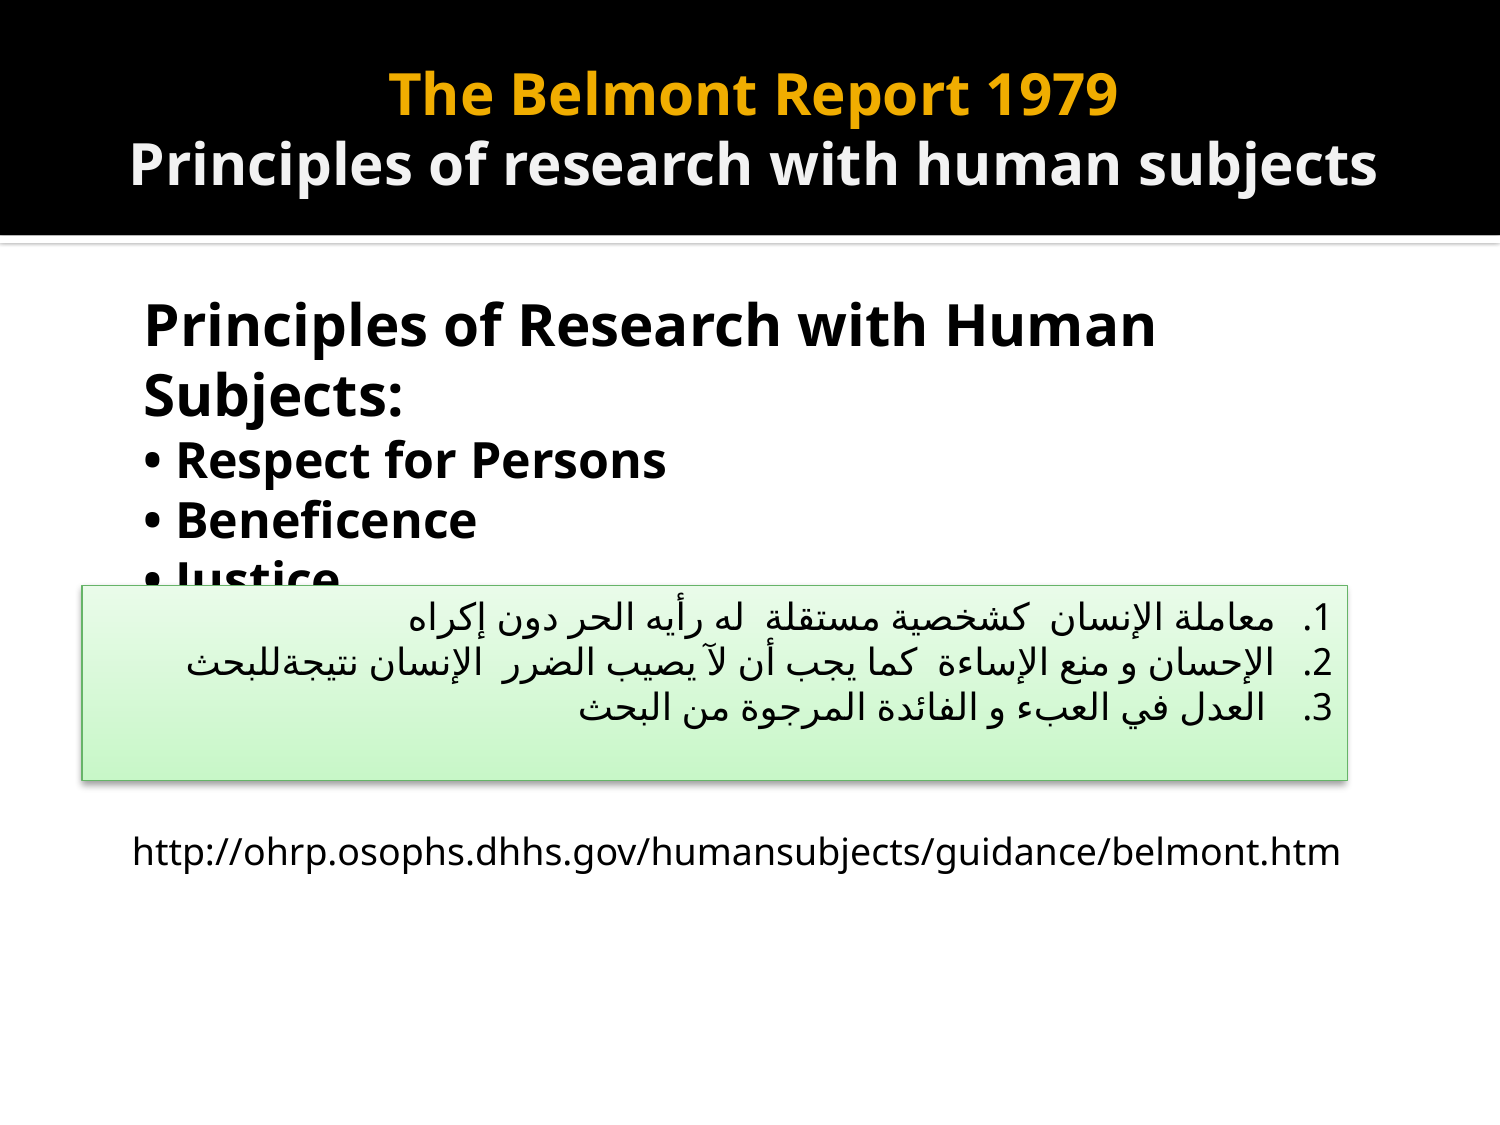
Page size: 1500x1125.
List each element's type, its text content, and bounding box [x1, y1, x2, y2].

title The Belmont Report 1979 Principles of research with human subjects [75, 24, 1425, 231]
text_box Principles of Research with Human Subjects: • Respect for Persons • Beneficence • Justice [128, 281, 1372, 616]
text_box http://ohrp.osophs.dhhs.gov/humansubjects/guidance/belmont.htm [117, 820, 1418, 880]
text_box معاملة الإنسان كشخصية مستقلة له رأيه الحر دون إكراه الإحسان و منع الإساءة كما يجب أن لآ يصيب الضرر الإنسان نتيجةللبحث العدل في العبء و الفائدة المرجوة من البحث [81, 585, 1348, 781]
